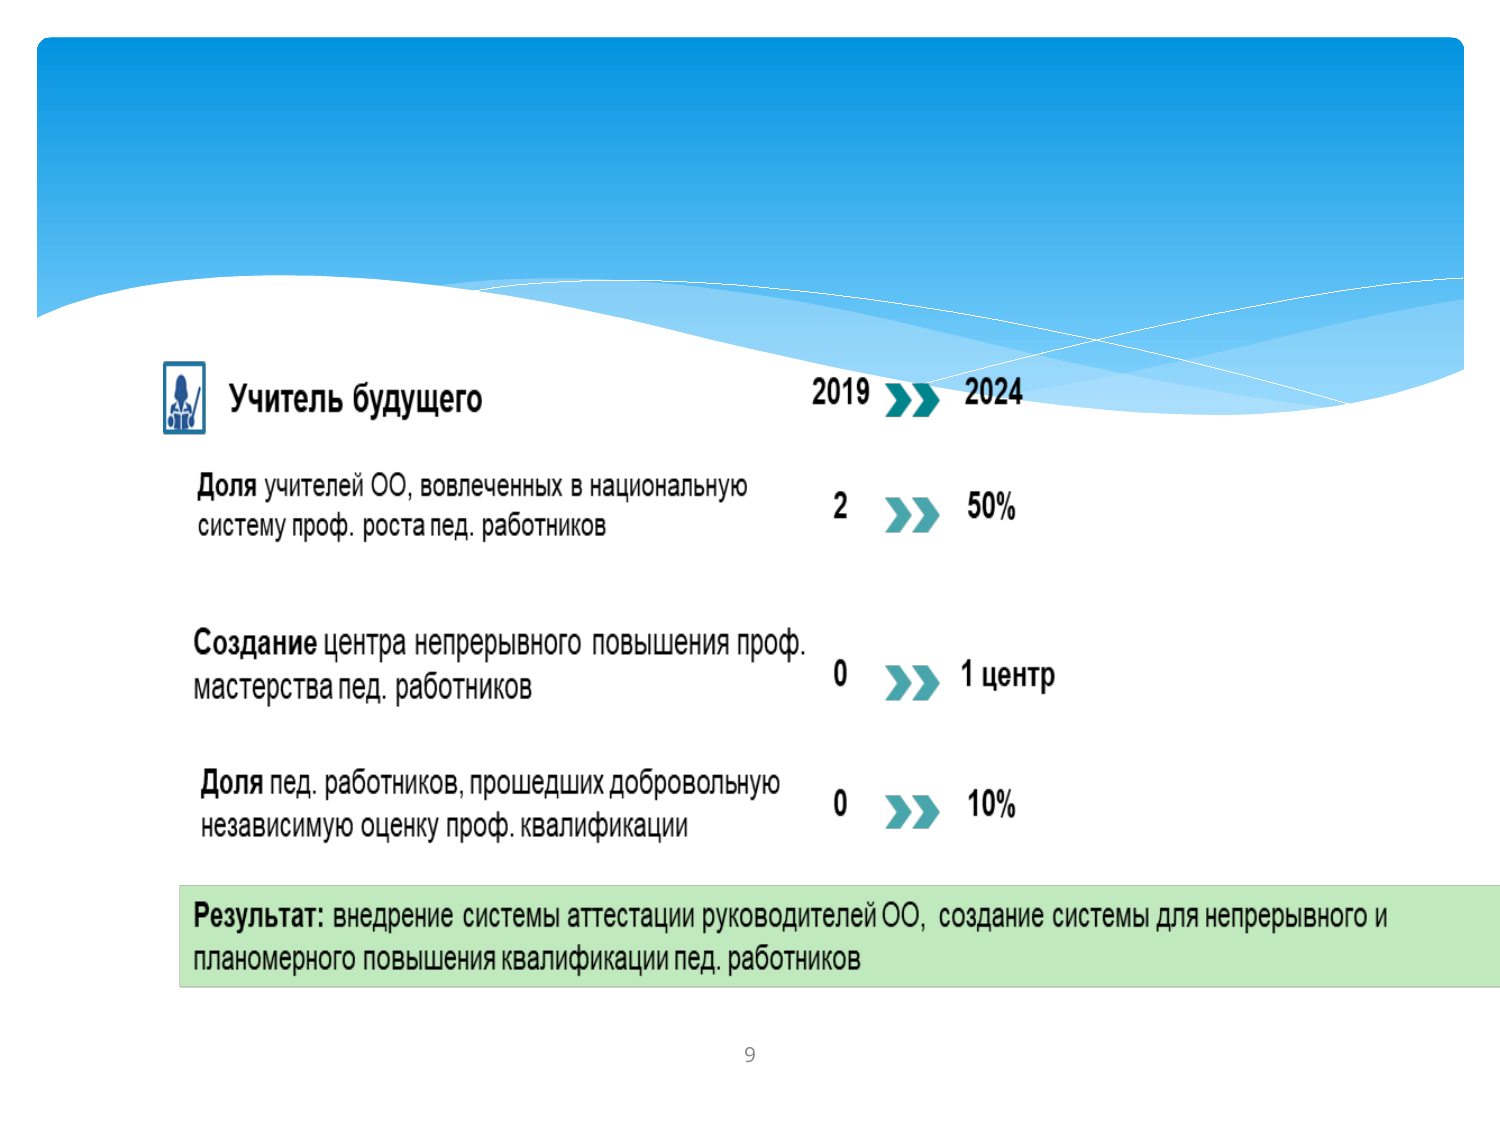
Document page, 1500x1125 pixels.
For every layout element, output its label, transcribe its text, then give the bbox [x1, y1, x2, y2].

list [163, 349, 1500, 1000]
slide_number 9 [654, 1025, 846, 1086]
